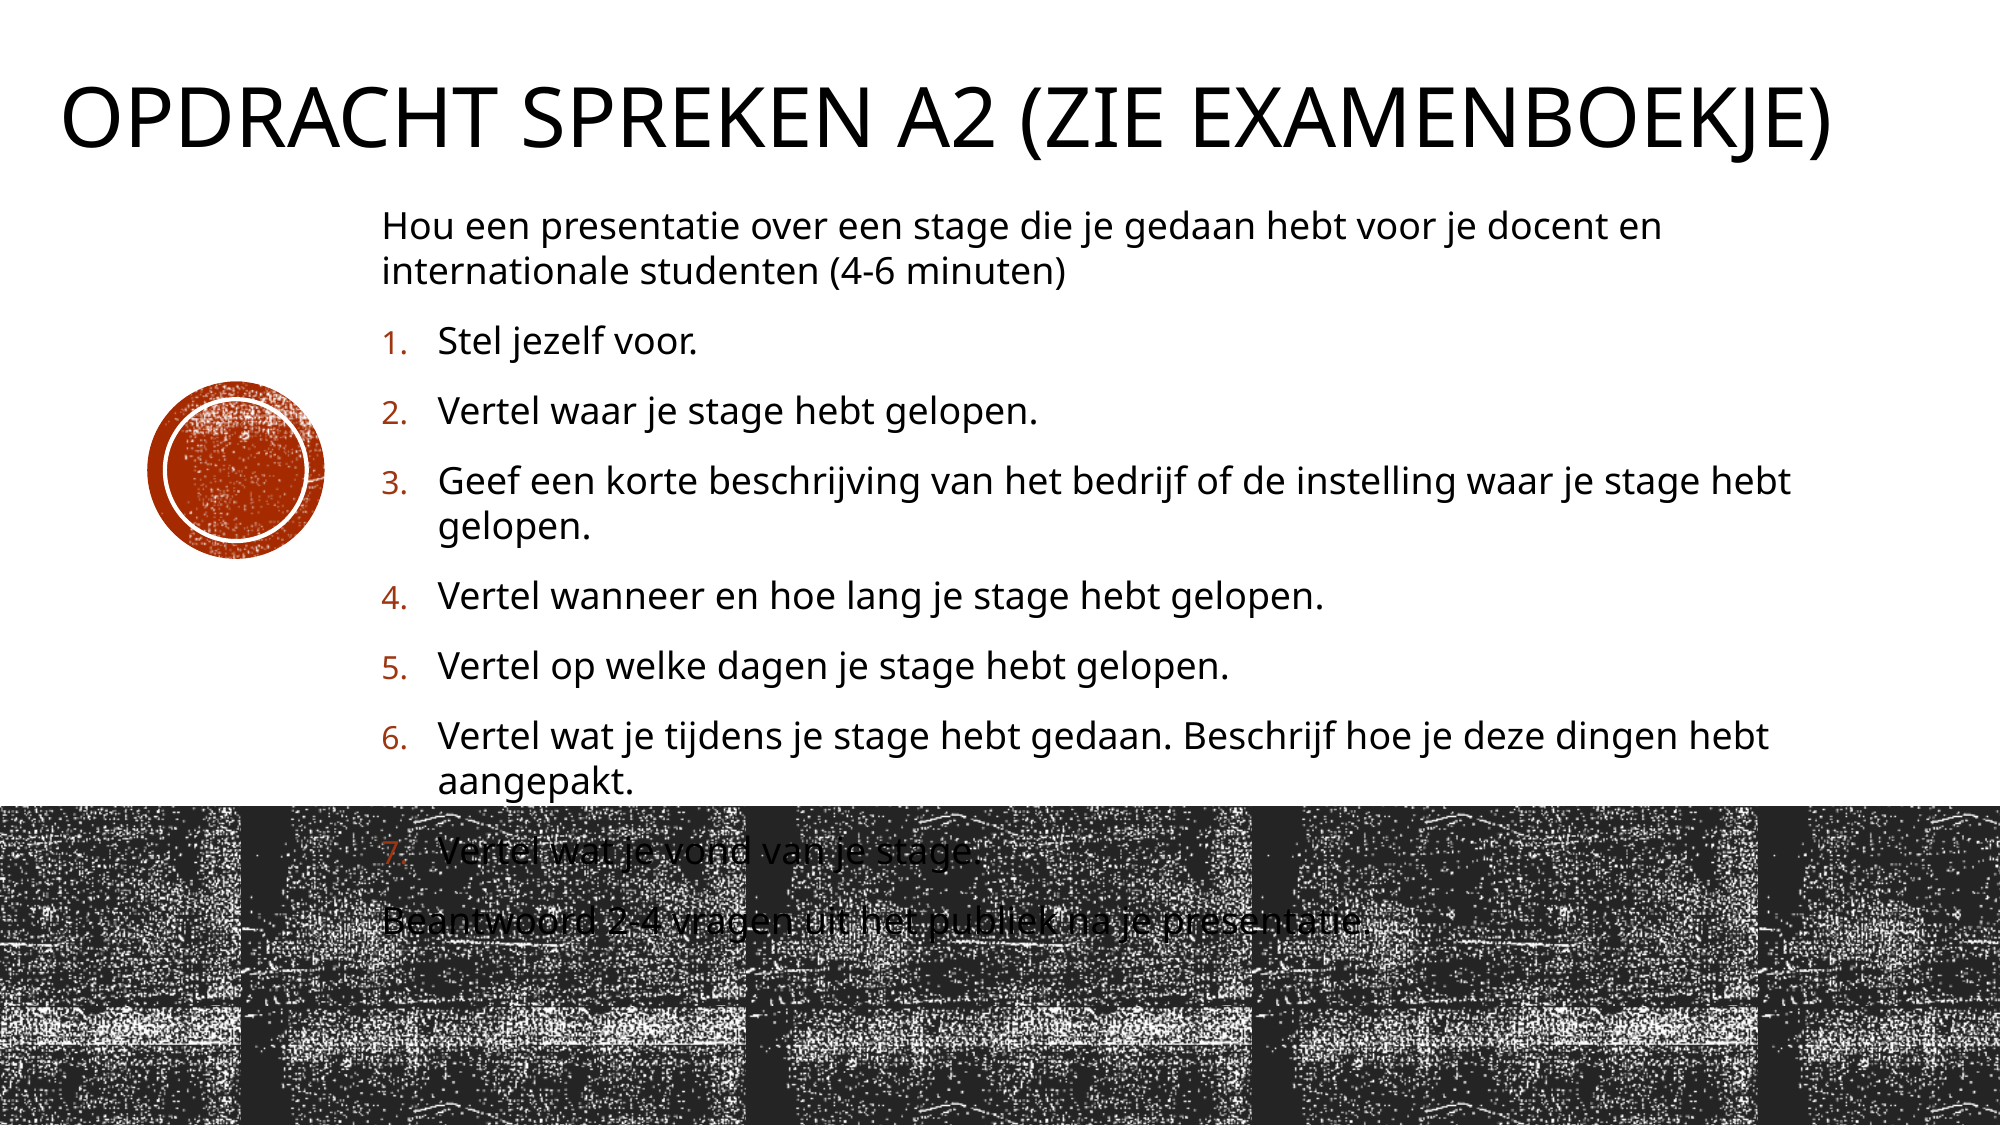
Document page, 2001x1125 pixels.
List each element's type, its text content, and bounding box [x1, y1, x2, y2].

list Hou een presentatie over een stage die je gedaan hebt voor je docent en internationale studenten (4-6 minuten) Stel jezelf voor. Vertel waar je stage hebt gelopen. Geef een korte beschrijving van het bedrijf of de instelling waar je stage hebt gelopen. Vertel wanneer en hoe lang je stage hebt gelopen. Vertel op welke dagen je stage hebt gelopen. Vertel wat je tijdens je stage hebt gedaan. Beschrijf hoe je deze dingen hebt aangepakt. Vertel wat je vond van je stage. Beantwoord 2-4 vragen uit het publiek na je presentatie. [366, 194, 1852, 762]
title Opdracht spreken A2 (zie examenboekje) [44, 68, 1937, 179]
